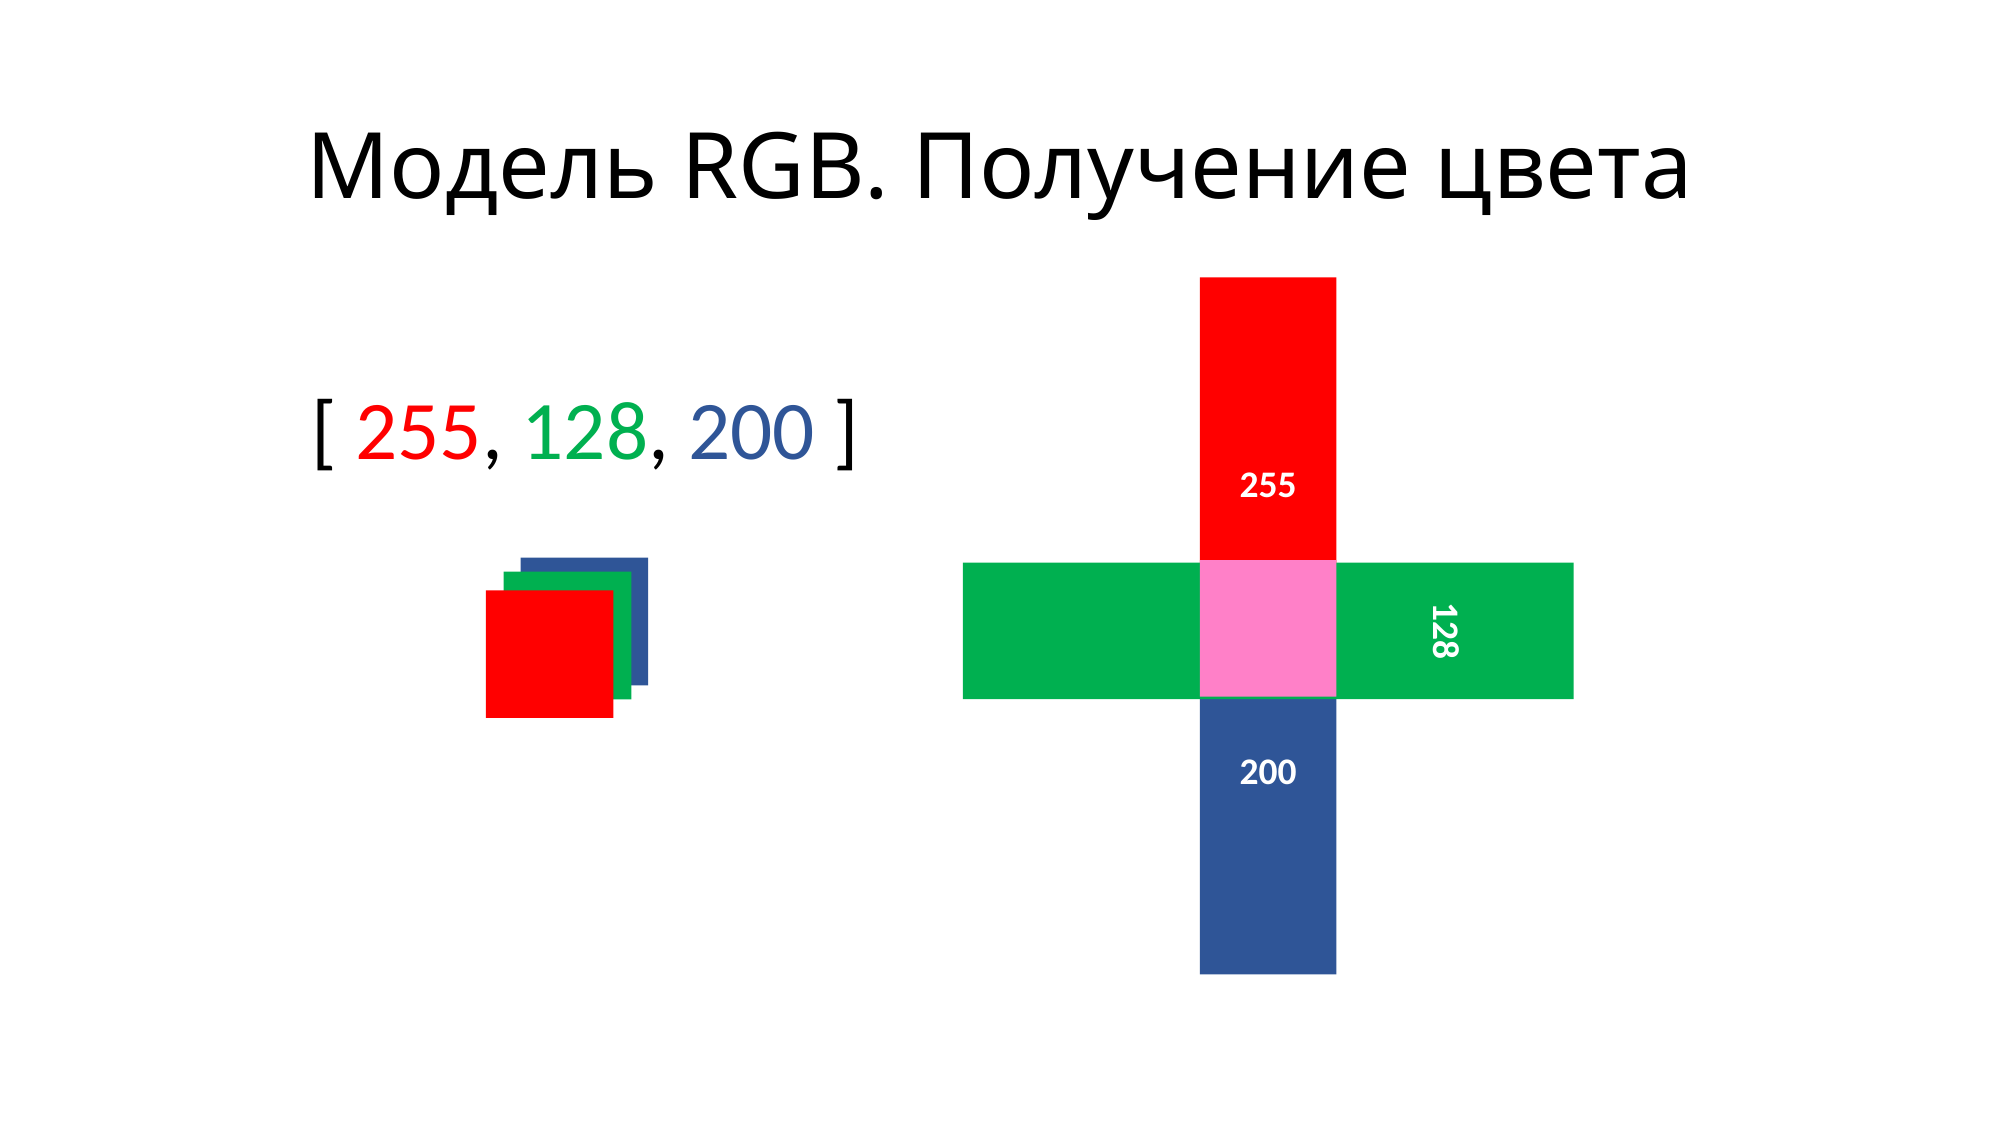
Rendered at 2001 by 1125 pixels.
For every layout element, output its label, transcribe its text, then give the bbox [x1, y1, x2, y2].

text_box [1199, 559, 1337, 698]
text_box 255 [1199, 276, 1337, 559]
text_box 200 [1199, 700, 1337, 975]
title Модель RGB. Получение цвета [137, 59, 1863, 278]
text_box [503, 571, 632, 700]
text_box [ 255, 128, 200 ] [296, 368, 875, 484]
text_box [485, 589, 614, 719]
text_box [519, 557, 649, 686]
text_box 128 [962, 561, 1575, 700]
